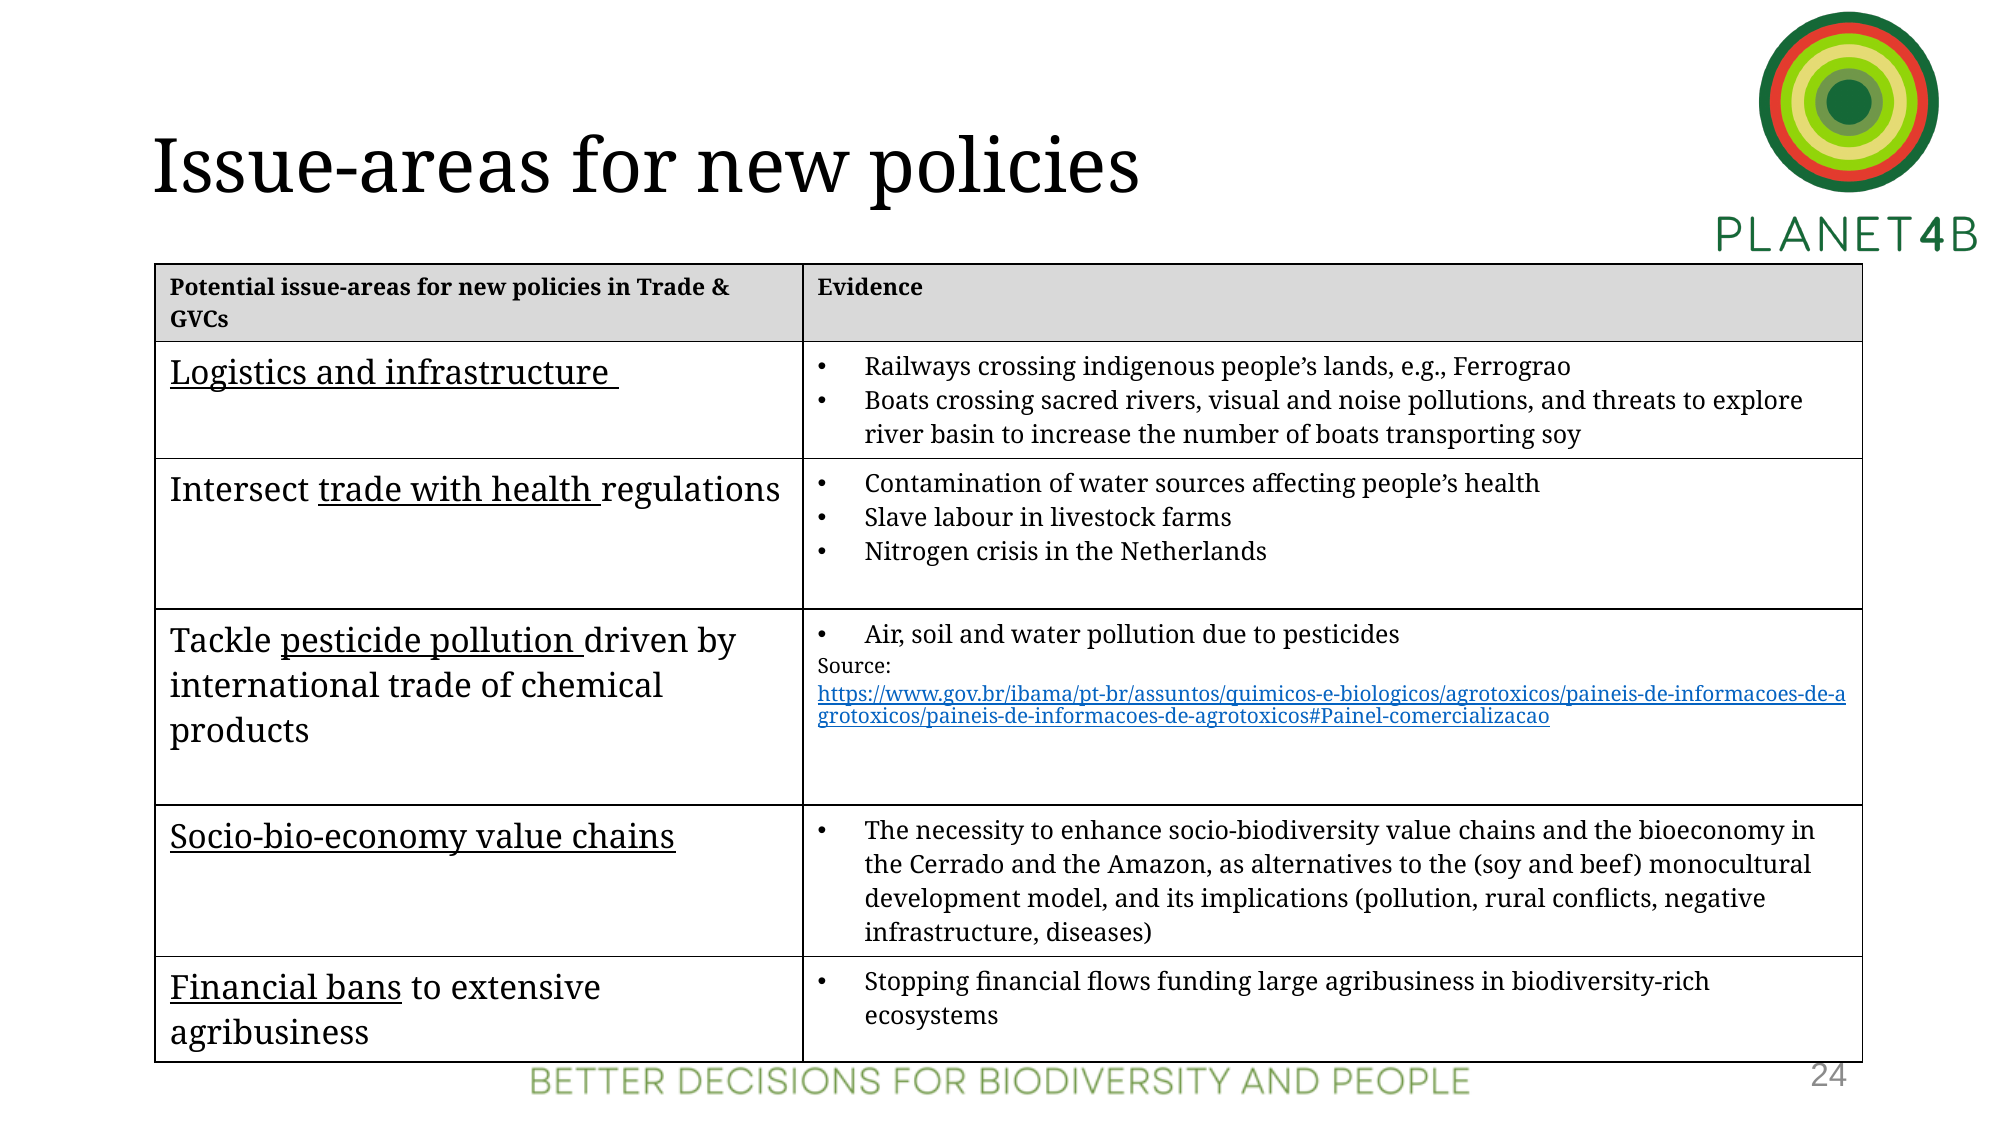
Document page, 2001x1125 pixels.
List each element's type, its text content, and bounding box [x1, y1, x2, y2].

table_cell Stopping financial flows funding large agribusiness in biodiversity-rich ecosystems [804, 957, 1862, 1061]
table_cell The necessity to enhance socio-biodiversity value chains and the bioeconomy in the Cerrado and the Amazon, as alternatives to the (soy and beef) monocultural development model, and its implications (pollution, rural conflicts, negative infrastructure, diseases) [804, 806, 1862, 956]
table_cell Logistics and infrastructure [156, 342, 802, 458]
picture [1708, 1, 1986, 263]
slide_number 24 [1412, 1063, 1863, 1103]
table_cell Intersect trade with health regulations [156, 459, 802, 608]
table_cell Railways crossing indigenous people’s lands, e.g., Ferrograo Boats crossing sacred rivers, visual and noise pollutions, and threats to explore river basin to increase the number of boats transporting soy [804, 342, 1862, 458]
table_cell Tackle pesticide pollution driven by international trade of chemical products [156, 610, 802, 804]
picture [514, 1063, 1486, 1113]
table_cell Socio-bio-economy value chains [156, 806, 802, 956]
table_header Evidence [804, 265, 1862, 341]
table_header Potential issue-areas for new policies in Trade & GVCs [156, 265, 802, 341]
table_cell Contamination of water sources affecting people’s health Slave labour in livestock farms Nitrogen crisis in the Netherlands [804, 459, 1862, 608]
table_cell Air, soil and water pollution due to pesticides Source: https://www.gov.br/ibama/pt-br/assuntos/quimicos-e-biologicos/agrotoxicos/paineis-de-informacoes-de-agrotoxicos/paineis-de-informacoes-de-agrotoxicos#Painel-comercializacao [804, 610, 1862, 804]
table_cell Financial bans to extensive agribusiness [156, 957, 802, 1061]
title Issue-areas for new policies [137, 59, 1863, 278]
